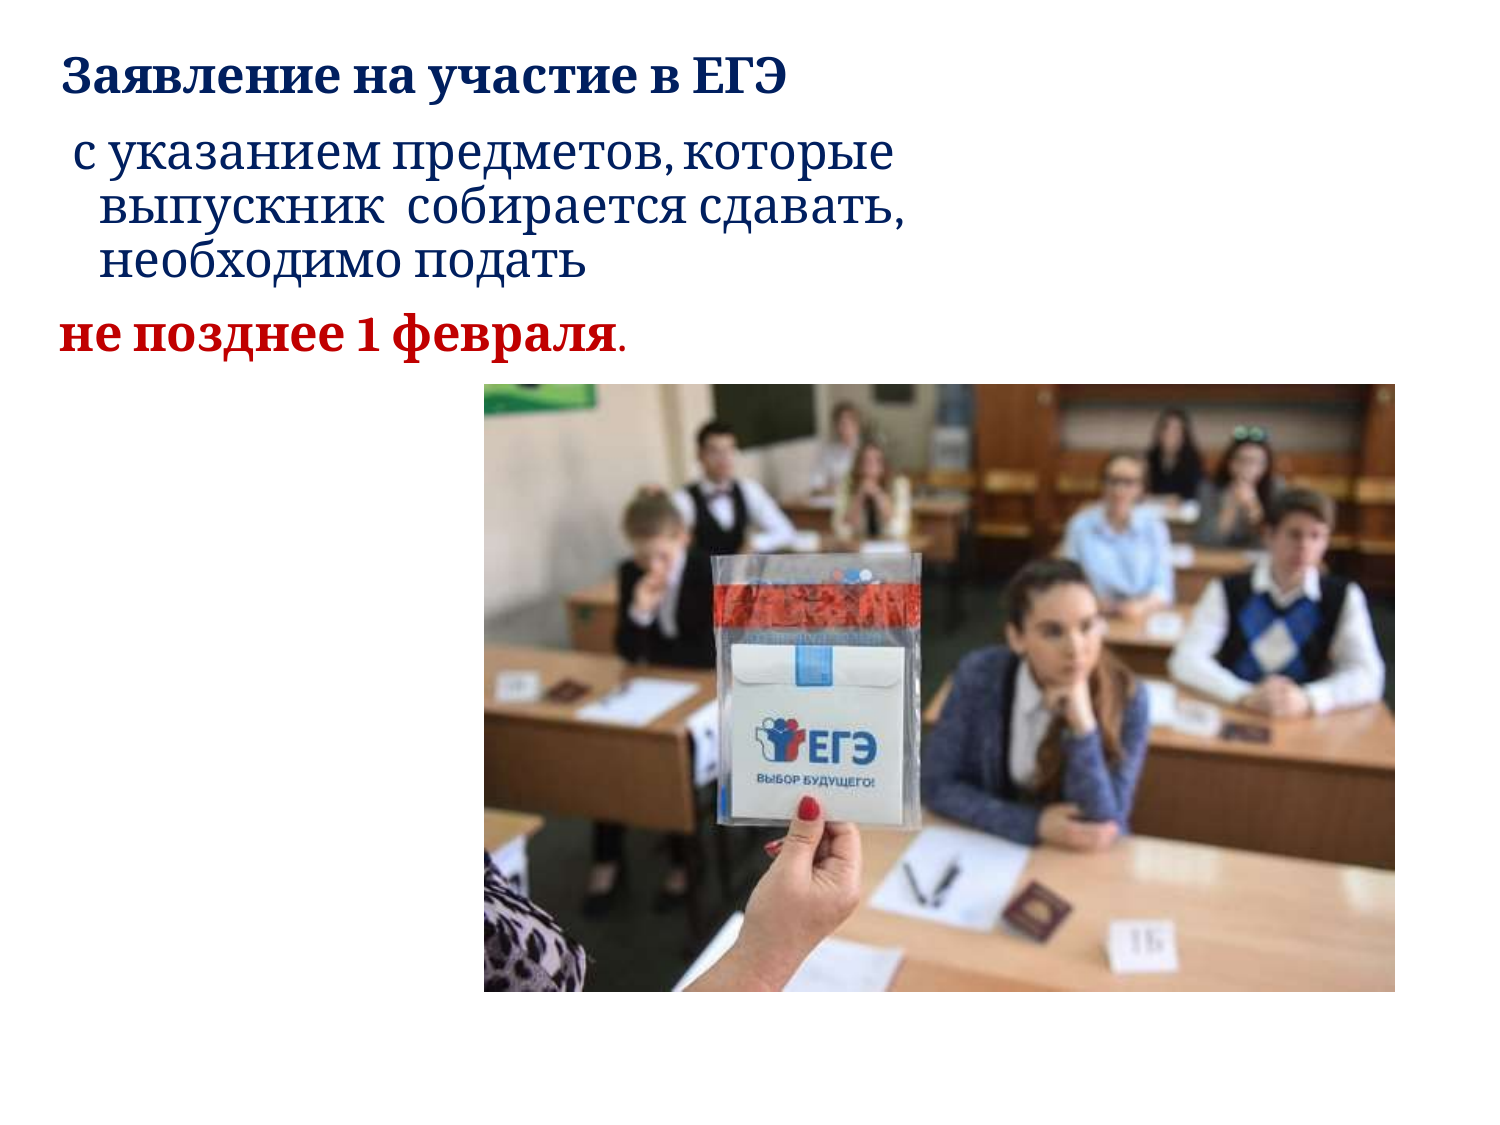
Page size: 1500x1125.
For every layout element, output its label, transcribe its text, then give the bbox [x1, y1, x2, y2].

text_box Заявление на участие в ЕГЭ с указанием предметов, которые выпускник собирается сдавать, необходимо подать не позднее 1 февраля. [59, 26, 1083, 361]
picture [484, 384, 1395, 992]
